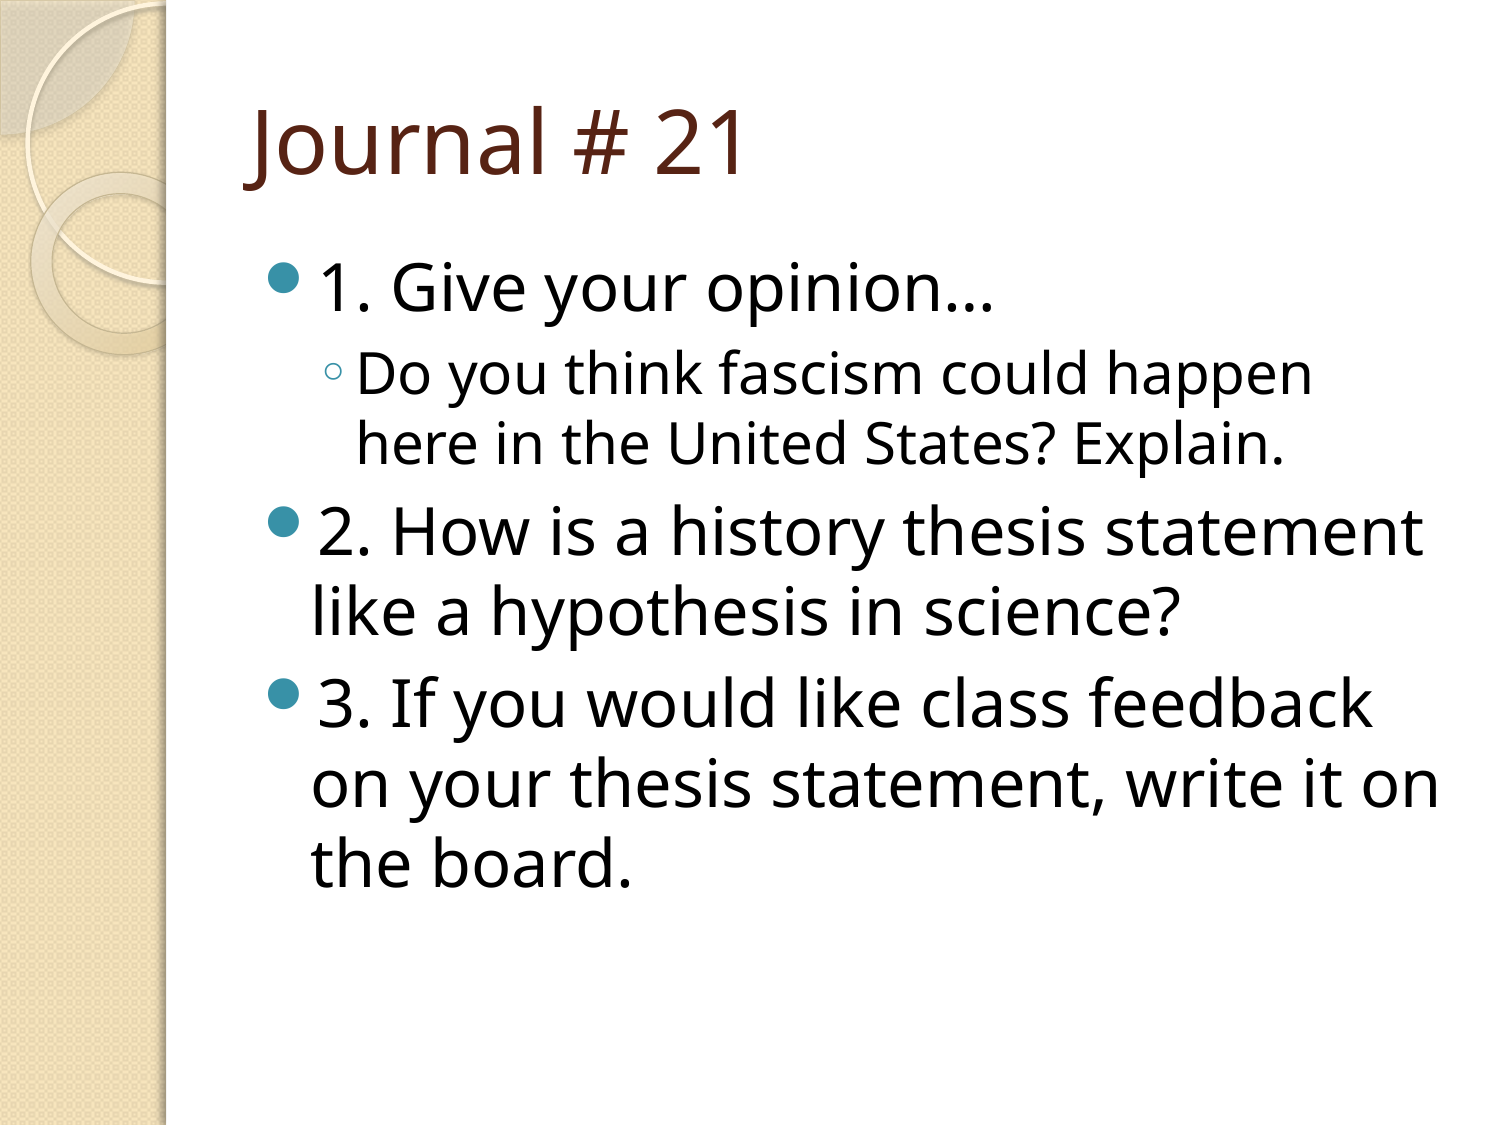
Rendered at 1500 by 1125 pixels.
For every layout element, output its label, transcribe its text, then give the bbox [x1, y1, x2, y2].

title Journal # 21 [235, 45, 1466, 233]
list 1. Give your opinion… Do you think fascism could happen here in the United States? Explain. 2. How is a history thesis statement like a hypothesis in science? 3. If you would like class feedback on your thesis statement, write it on the board. [235, 237, 1466, 1025]
